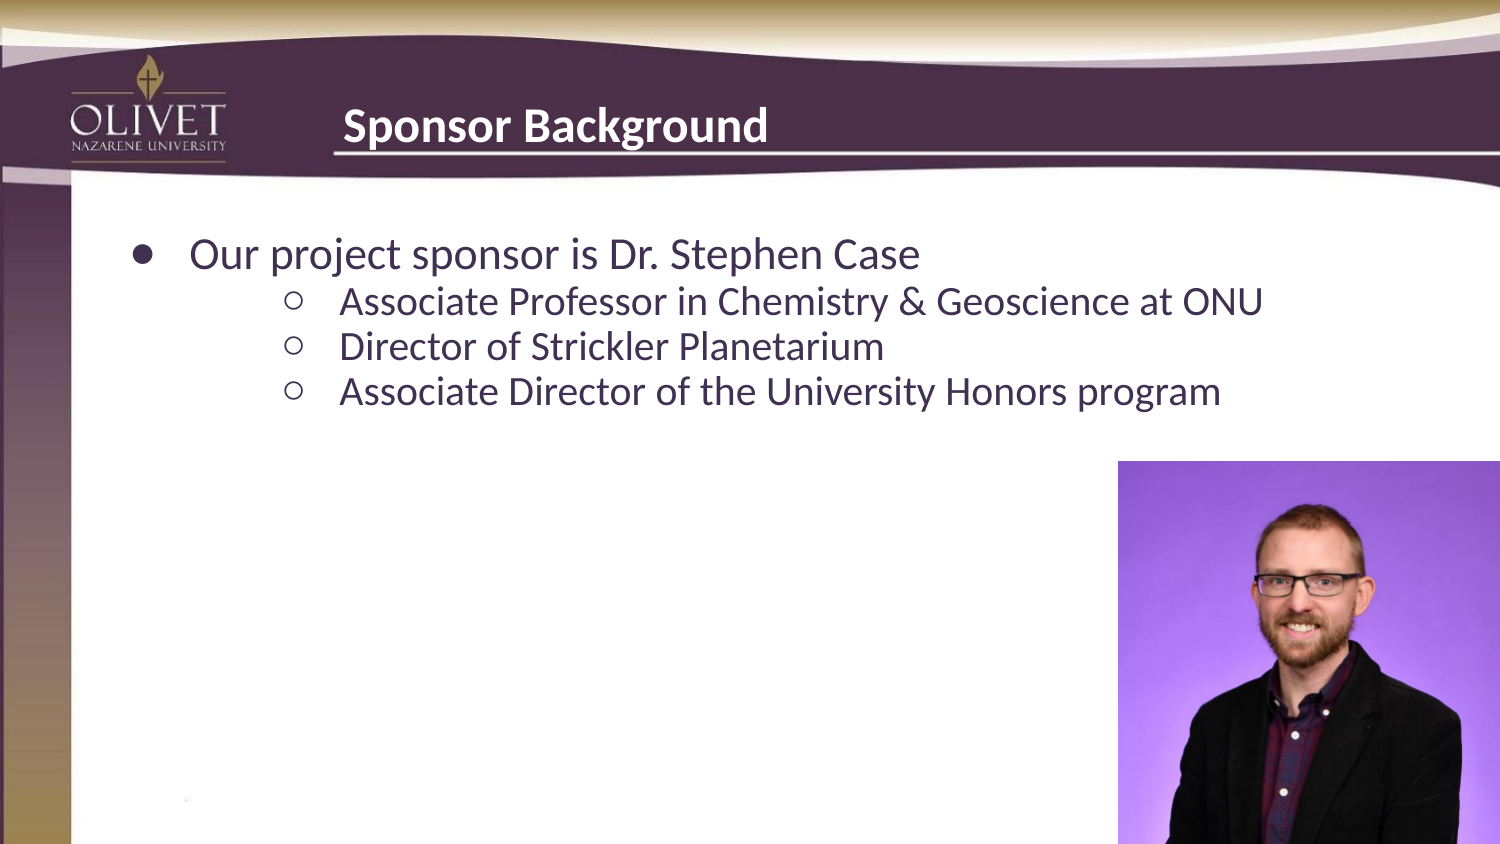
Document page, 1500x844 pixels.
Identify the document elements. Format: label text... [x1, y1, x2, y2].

title Sponsor Background [331, 44, 1397, 208]
list Our project sponsor is Dr. Stephen Case Associate Professor in Chemistry & Geoscience at ONU Director of Strickler Planetarium Associate Director of the University Honors program [103, 224, 1397, 760]
picture [0, 0, 1500, 844]
